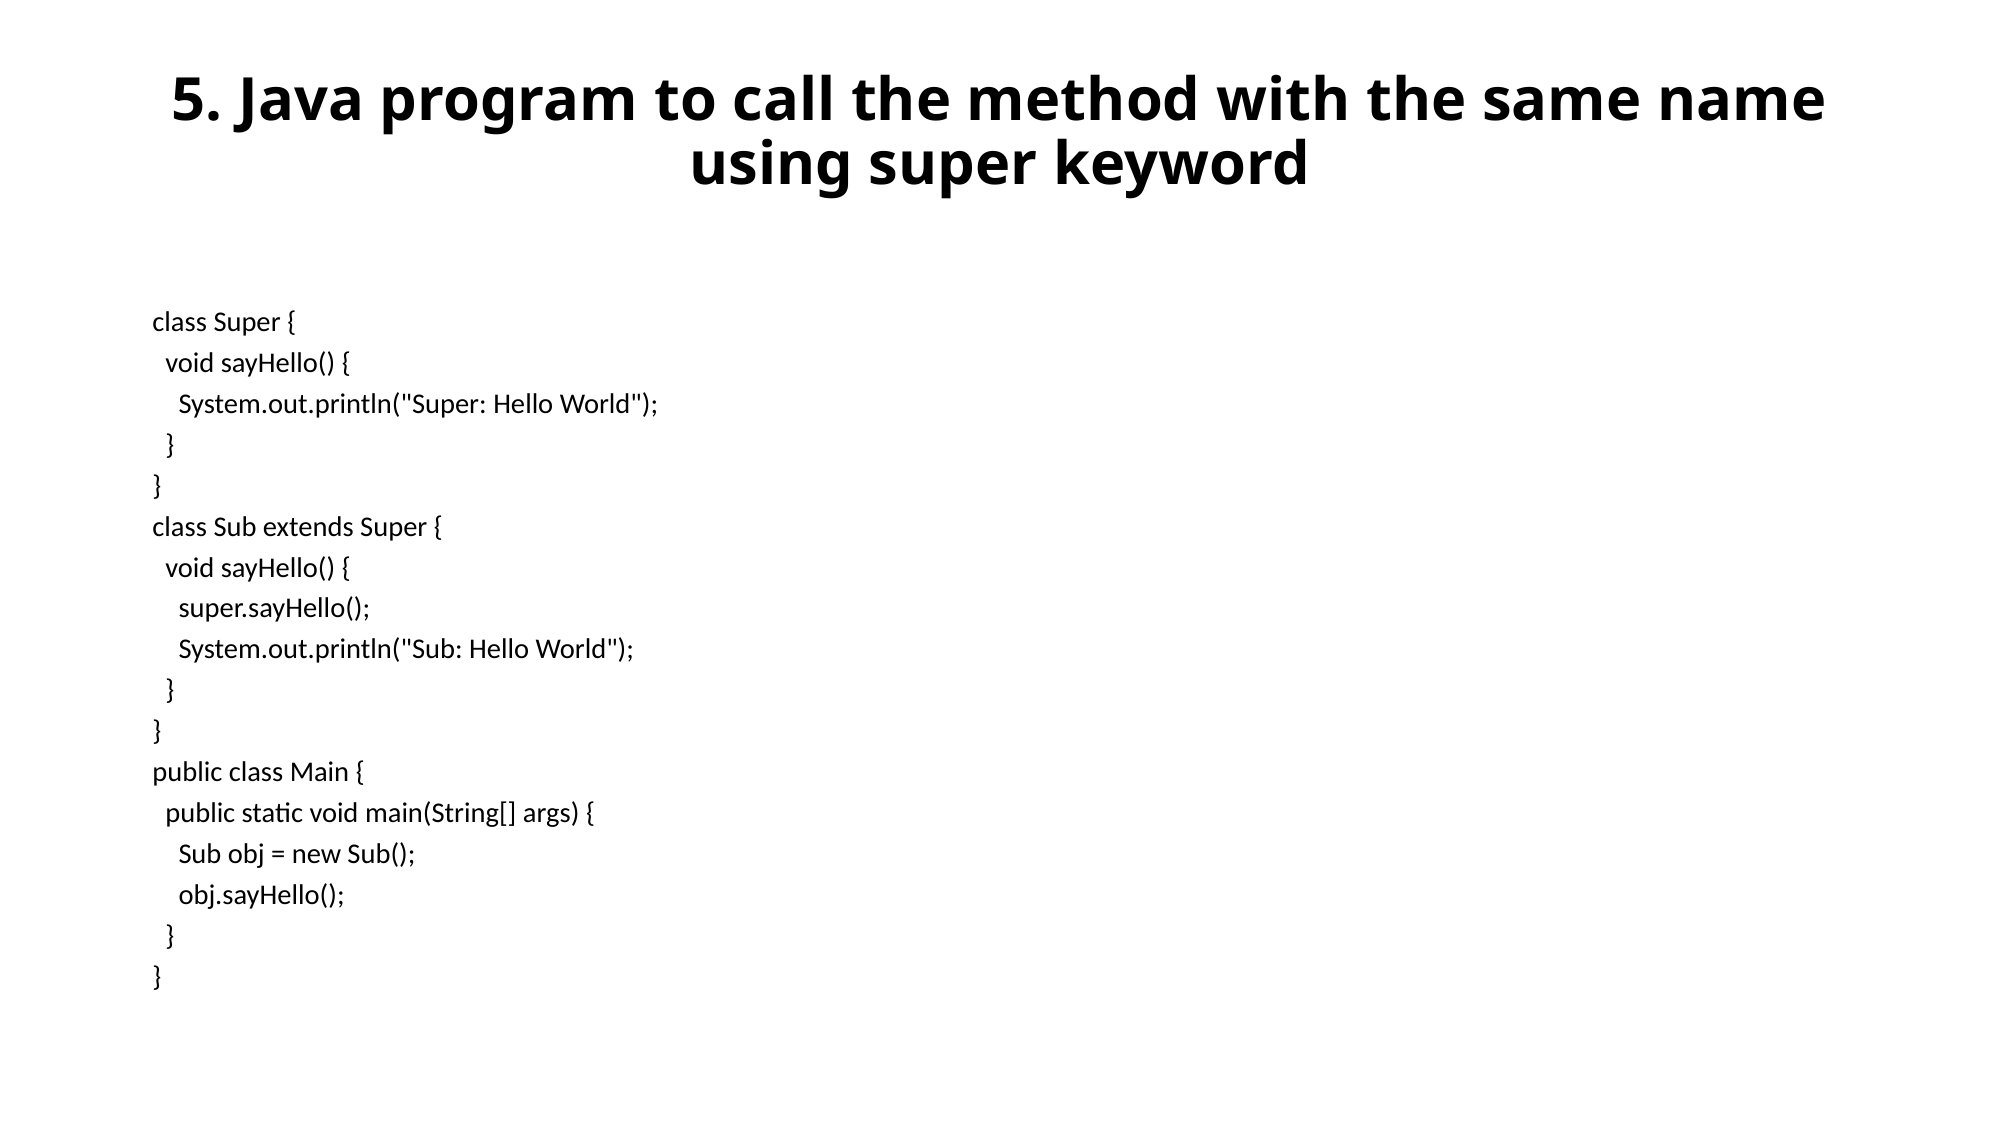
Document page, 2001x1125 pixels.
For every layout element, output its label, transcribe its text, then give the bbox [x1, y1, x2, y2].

list class Super { void sayHello() { System.out.println("Super: Hello World"); } } class Sub extends Super { void sayHello() { super.sayHello(); System.out.println("Sub: Hello World"); } } public class Main { public static void main(String[] args) { Sub obj = new Sub(); obj.sayHello(); } } [137, 299, 1863, 1014]
title 5. Java program to call the method with the same name using super keyword [137, 59, 1863, 278]
